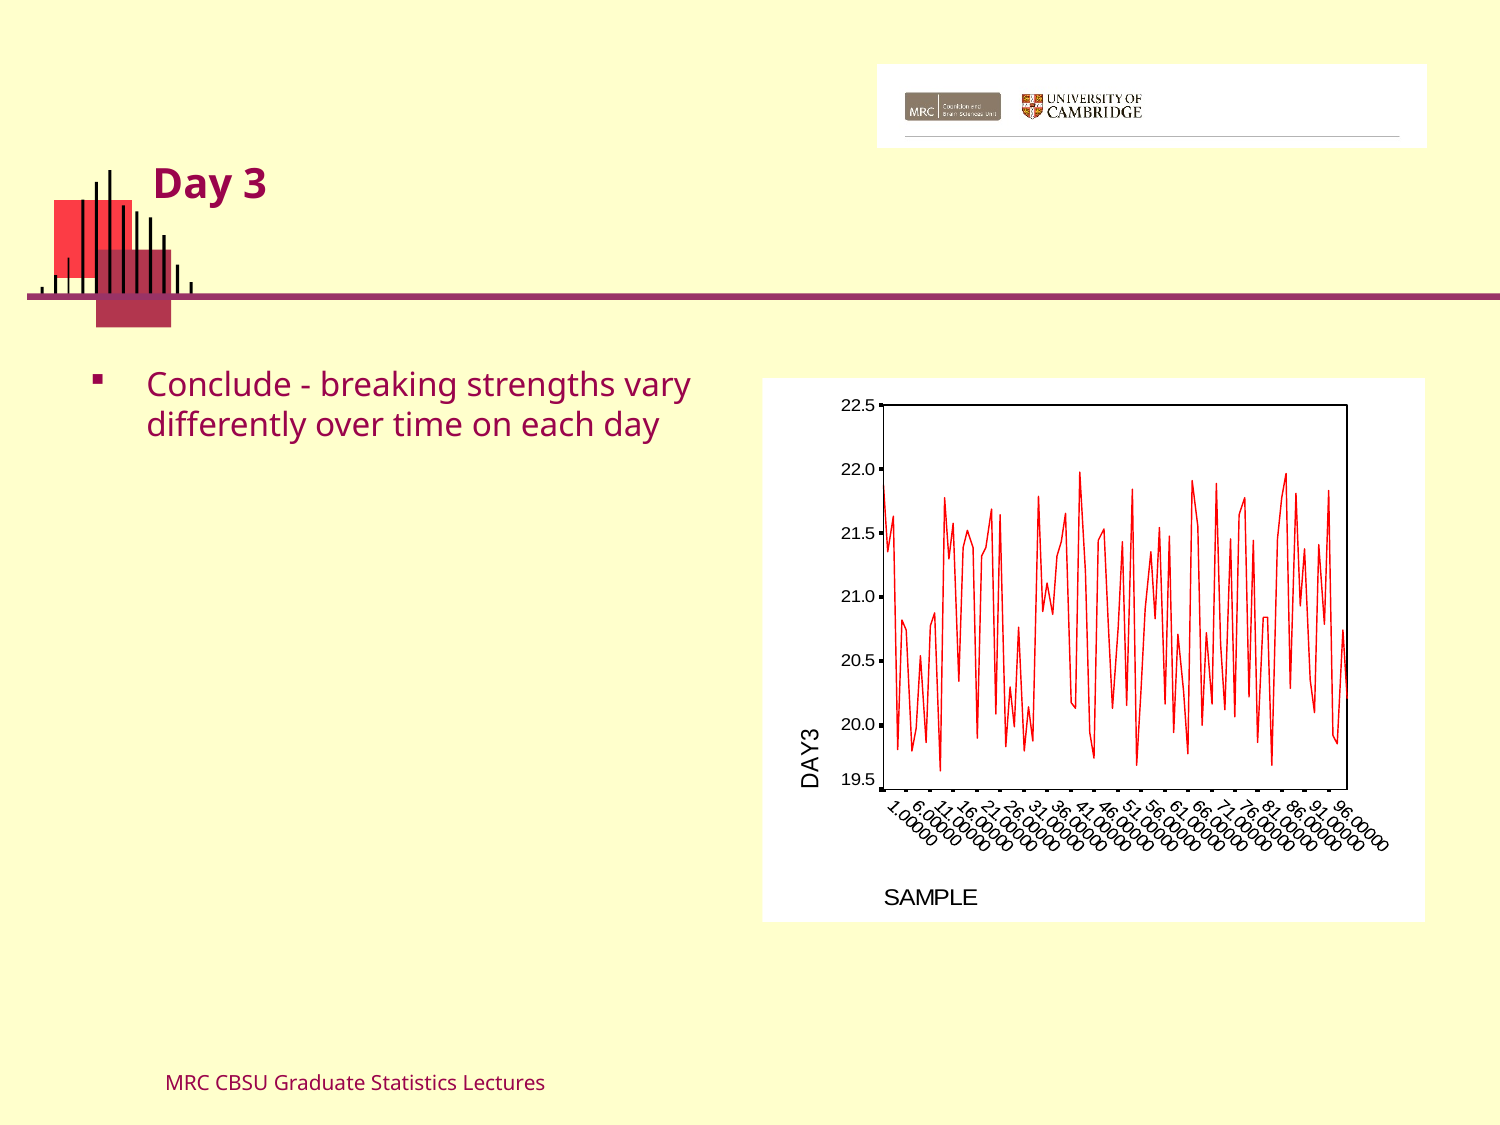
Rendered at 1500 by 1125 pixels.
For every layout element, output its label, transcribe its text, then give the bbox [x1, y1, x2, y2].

title Day 3 [137, 137, 988, 233]
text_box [762, 377, 1426, 923]
picture [877, 64, 1427, 148]
footer MRC CBSU Graduate Statistics Lectures [149, 1062, 988, 1101]
list Conclude - breaking strengths vary differently over time on each day [75, 262, 738, 1038]
